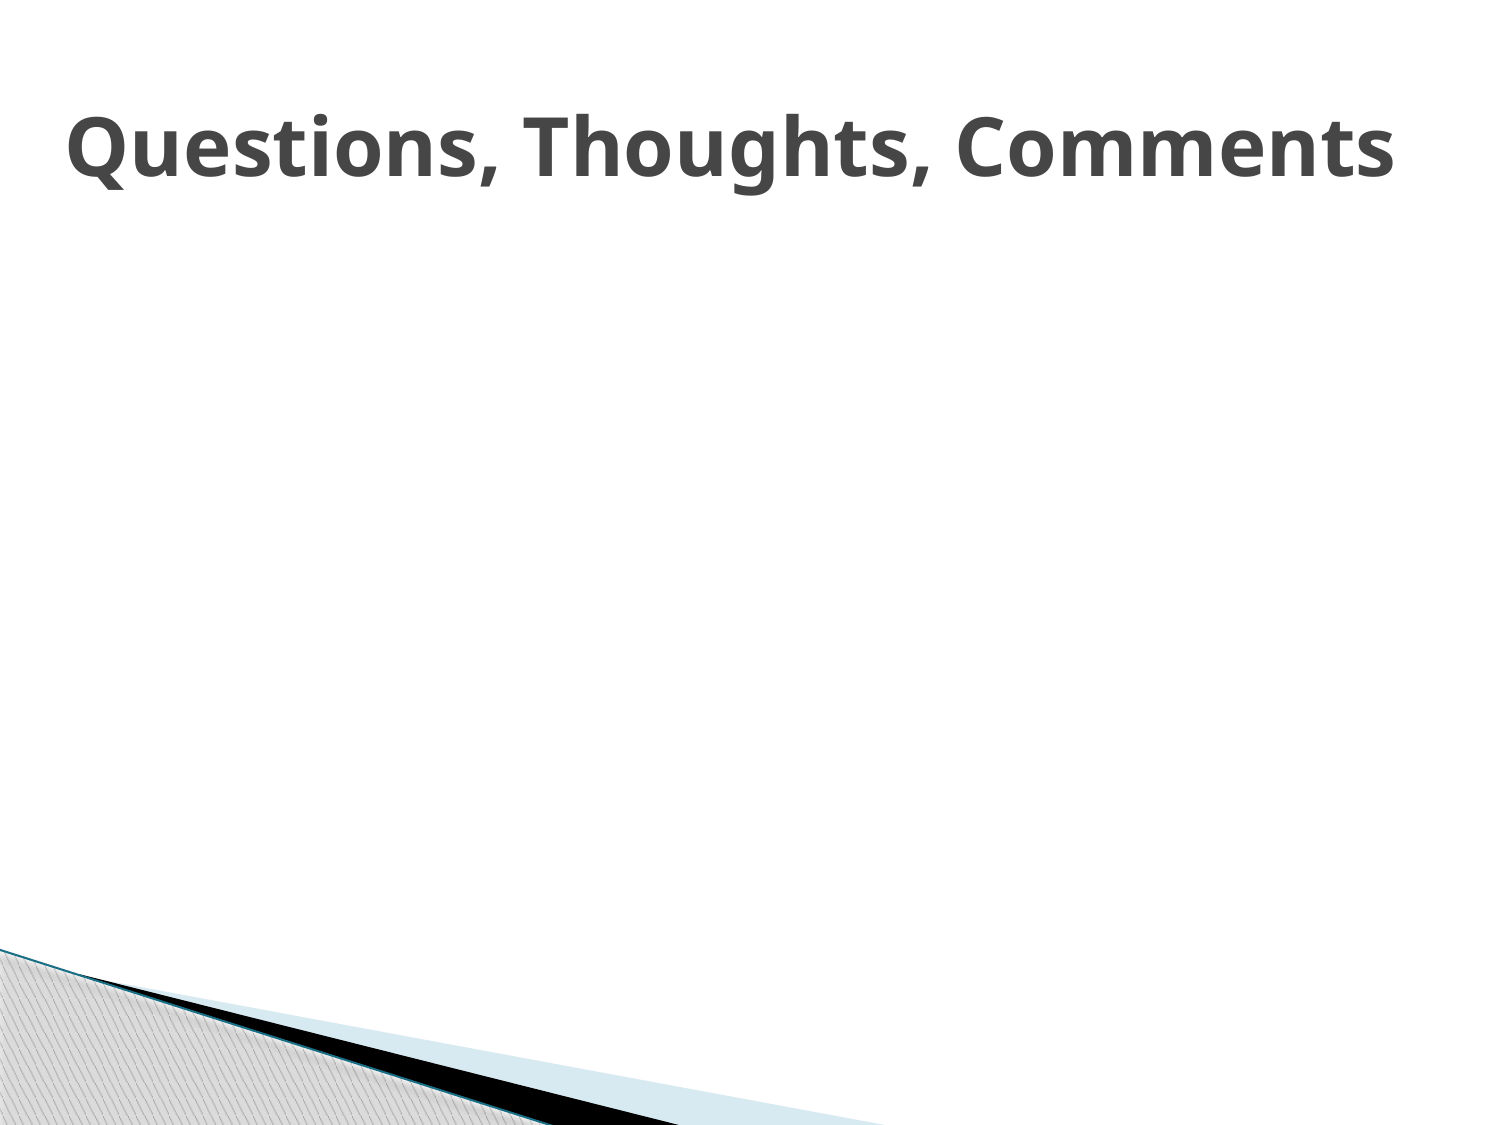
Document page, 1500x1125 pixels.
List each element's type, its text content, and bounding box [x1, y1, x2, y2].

title Questions, Thoughts, Comments [37, 75, 1447, 213]
